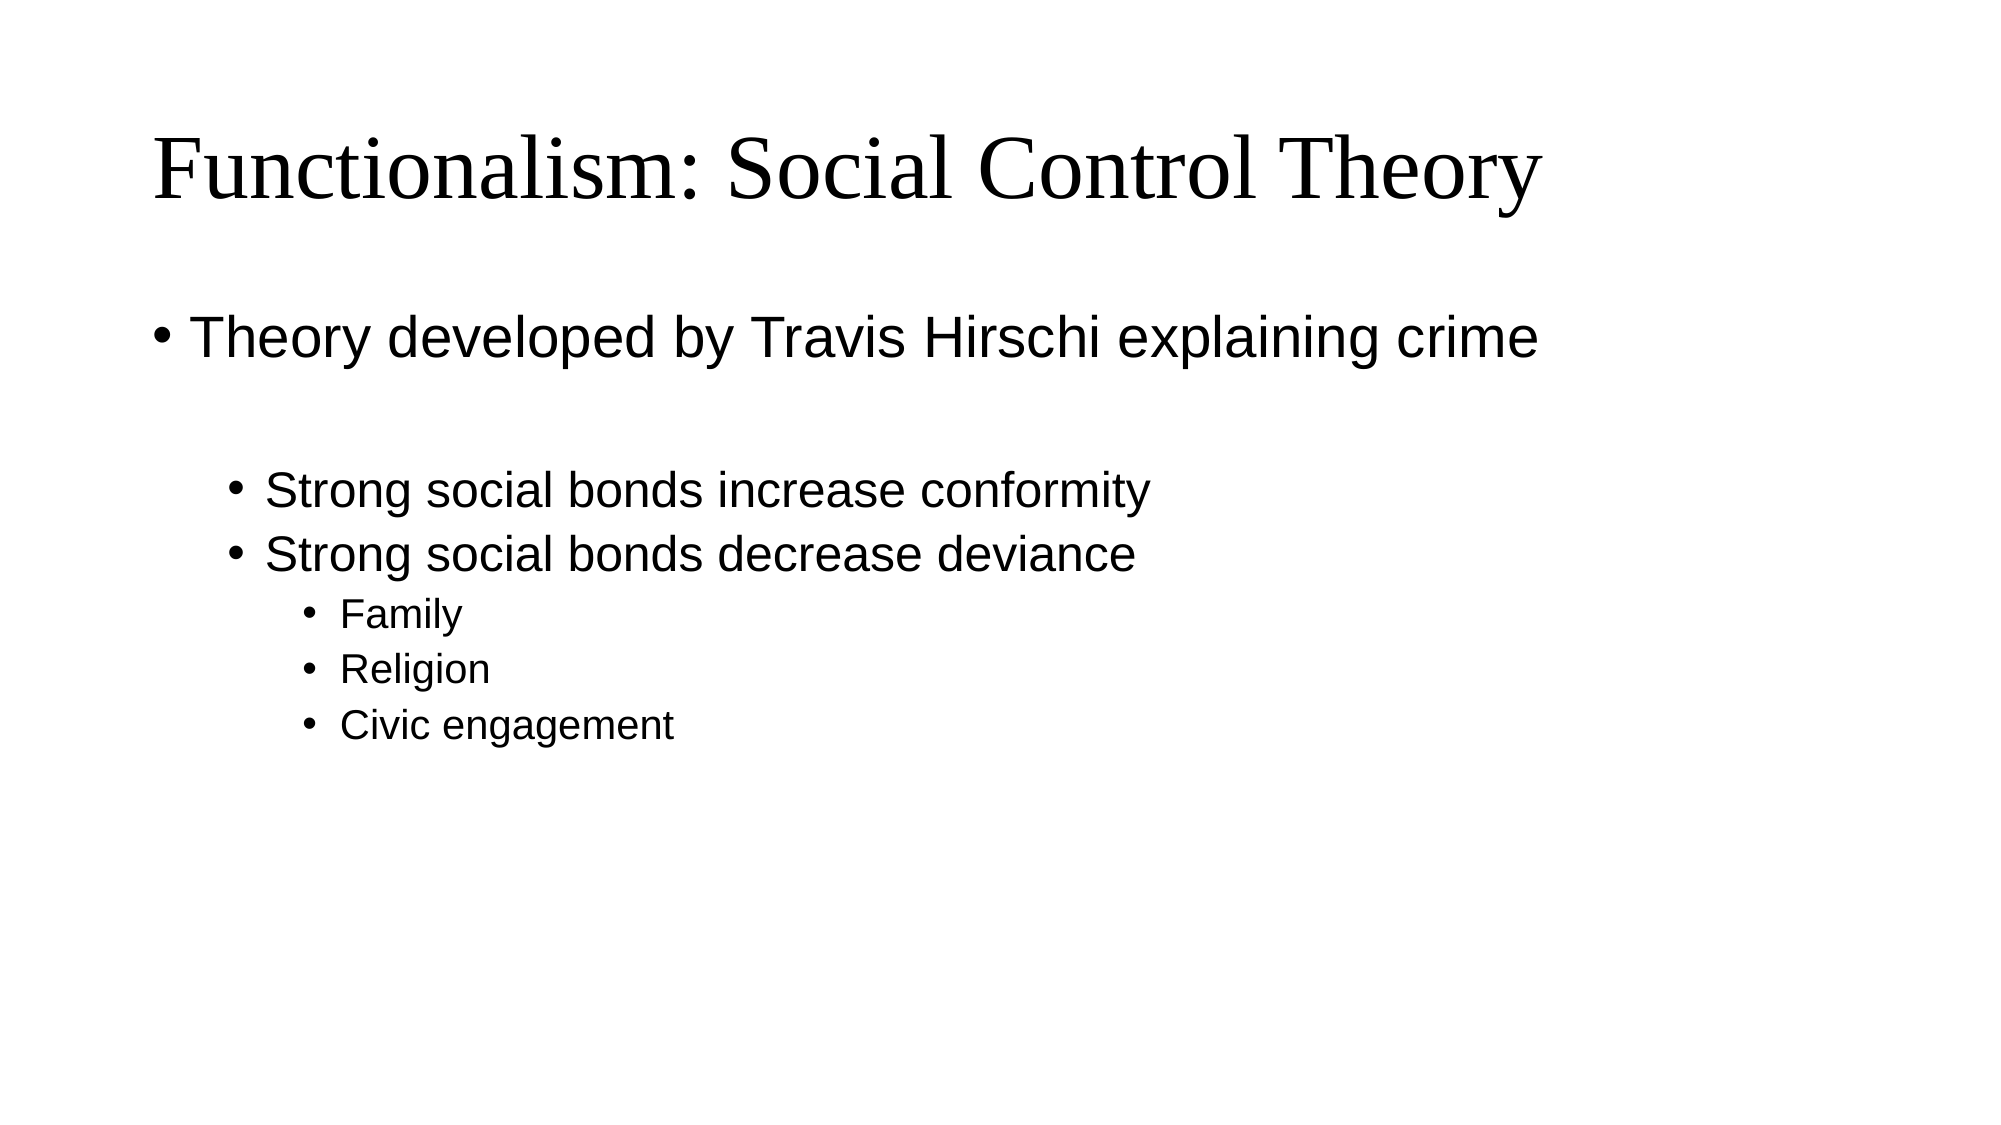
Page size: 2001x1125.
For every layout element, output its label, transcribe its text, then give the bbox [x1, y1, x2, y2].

title Functionalism: Social Control Theory [137, 59, 1863, 278]
list Theory developed by Travis Hirschi explaining crime Strong social bonds increase conformity Strong social bonds decrease deviance Family Religion Civic engagement [137, 299, 1863, 1014]
